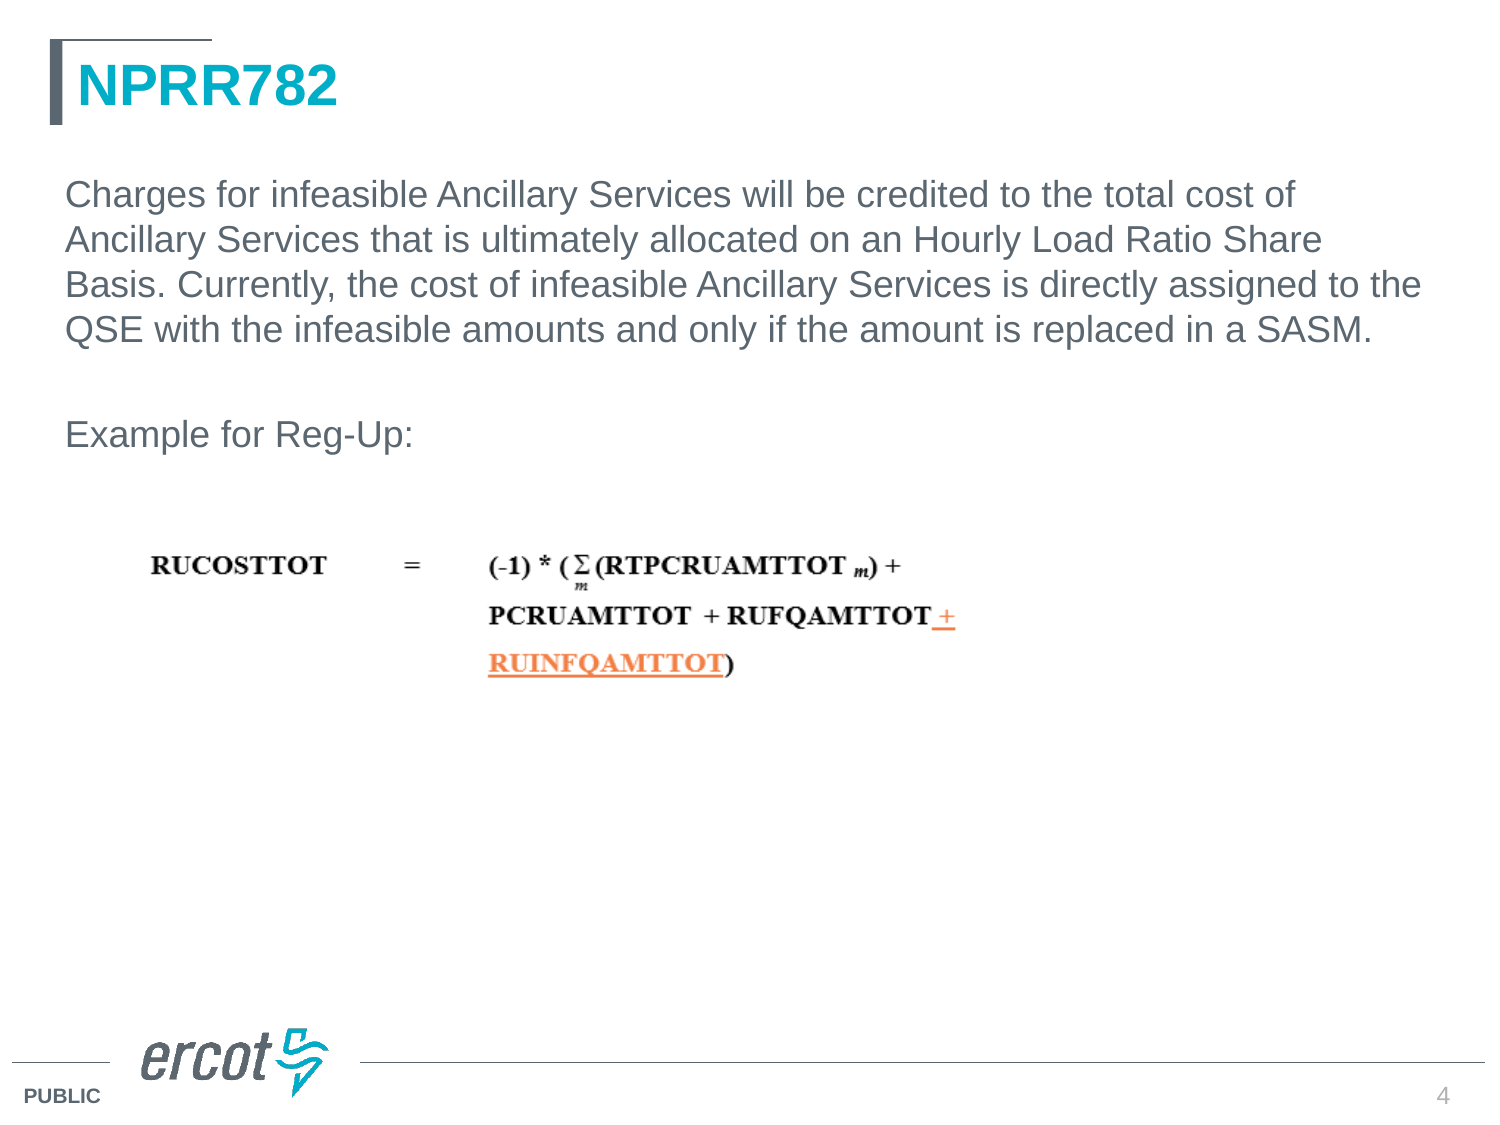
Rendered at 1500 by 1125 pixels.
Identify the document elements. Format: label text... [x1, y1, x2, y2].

slide_number 4 [1400, 1076, 1488, 1113]
list Charges for infeasible Ancillary Services will be credited to the total cost of Ancillary Services that is ultimately allocated on an Hourly Load Ratio Share Basis. Currently, the cost of infeasible Ancillary Services is directly assigned to the QSE with the infeasible amounts and only if the amount is replaced in a SASM. Example for Reg-Up: [50, 162, 1450, 992]
picture [87, 524, 1057, 709]
picture [137, 1024, 332, 1100]
title NPRR782 [62, 39, 1450, 125]
